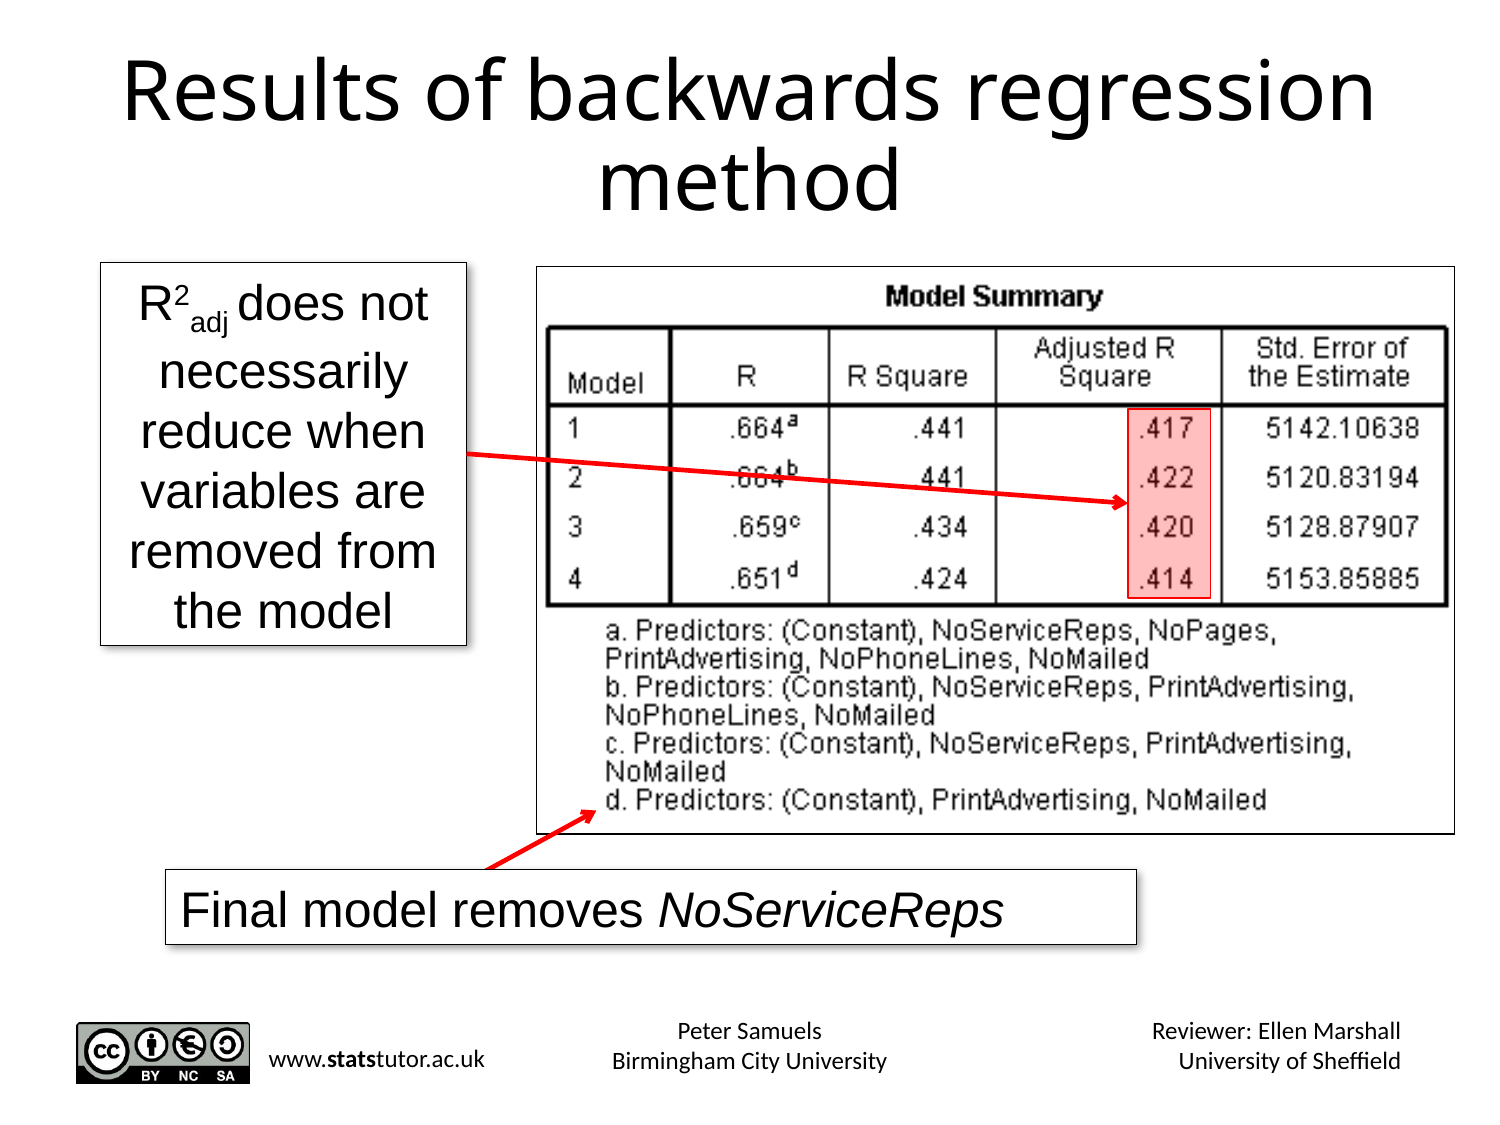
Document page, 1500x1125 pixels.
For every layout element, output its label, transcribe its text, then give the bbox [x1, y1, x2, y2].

text_box Reviewer: Ellen Marshall University of Sheffield [1038, 1007, 1417, 1083]
list R2adj does not necessarily reduce when variables are removed from the model [100, 262, 467, 646]
text_box www.statstutor.ac.uk [254, 1035, 573, 1080]
picture [76, 1022, 251, 1084]
text_box Peter Samuels Birmingham City University [549, 1007, 951, 1083]
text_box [466, 810, 597, 882]
picture [537, 266, 1454, 834]
text_box Final model removes NoServiceReps [165, 869, 1137, 945]
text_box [466, 453, 1129, 504]
title Results of backwards regression method [75, 45, 1425, 233]
